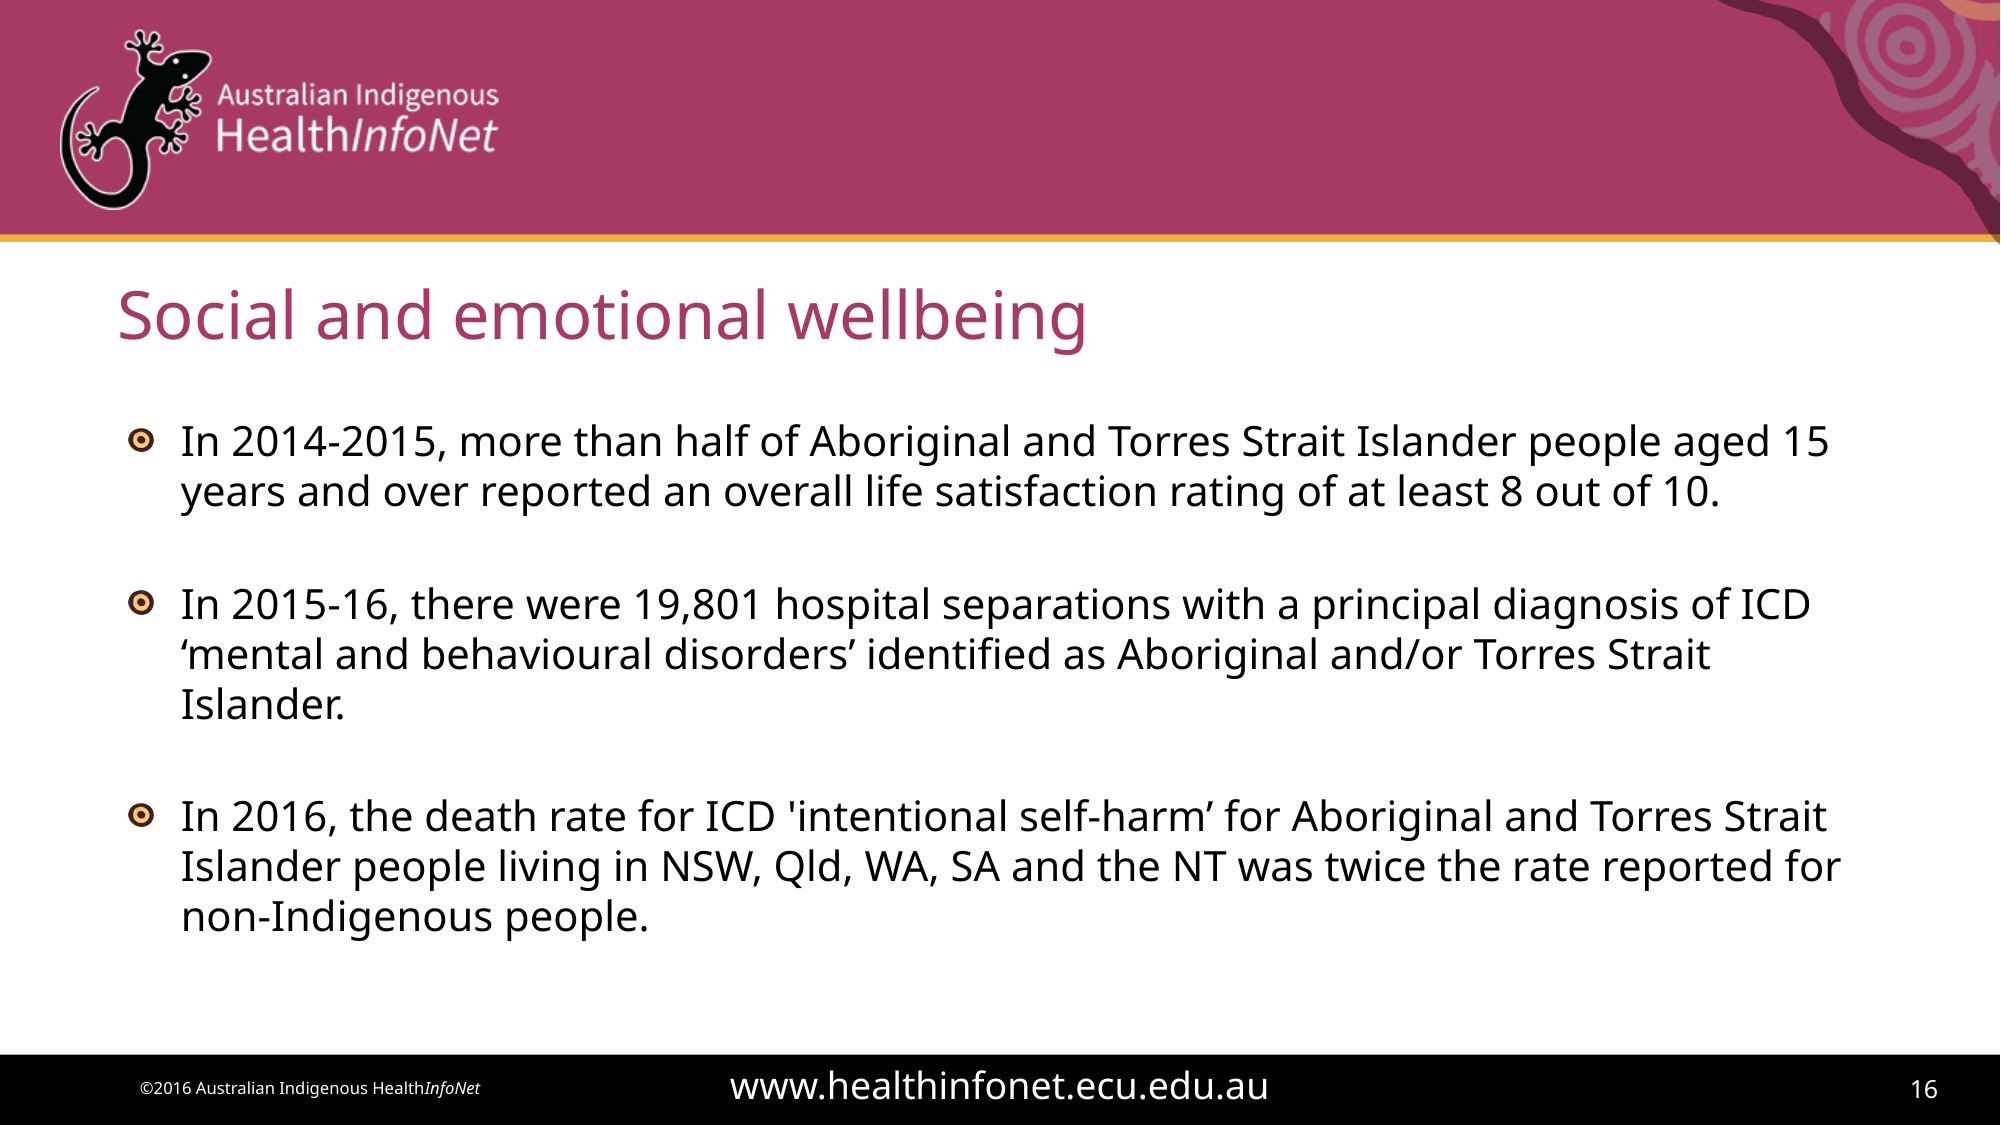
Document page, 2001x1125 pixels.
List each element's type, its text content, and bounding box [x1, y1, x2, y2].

picture [128, 590, 154, 615]
title Social and emotional wellbeing [102, 249, 1900, 375]
picture [128, 428, 154, 452]
picture [1673, 0, 2000, 279]
picture [60, 29, 499, 210]
list In 2014-2015, more than half of Aboriginal and Torres Strait Islander people aged 15 years and over reported an overall life satisfaction rating of at least 8 out of 10. In 2015-16, there were 19,801 hospital separations with a principal diagnosis of ICD ‘mental and behavioural disorders’ identified as Aboriginal and/or Torres Strait Islander. In 2016, the death rate for ICD 'intentional self-harm’ for Aboriginal and Torres Strait Islander people living in NSW, Qld, WA, SA and the NT was twice the rate reported for non-Indigenous people. [99, 399, 1901, 1051]
picture [128, 803, 154, 827]
